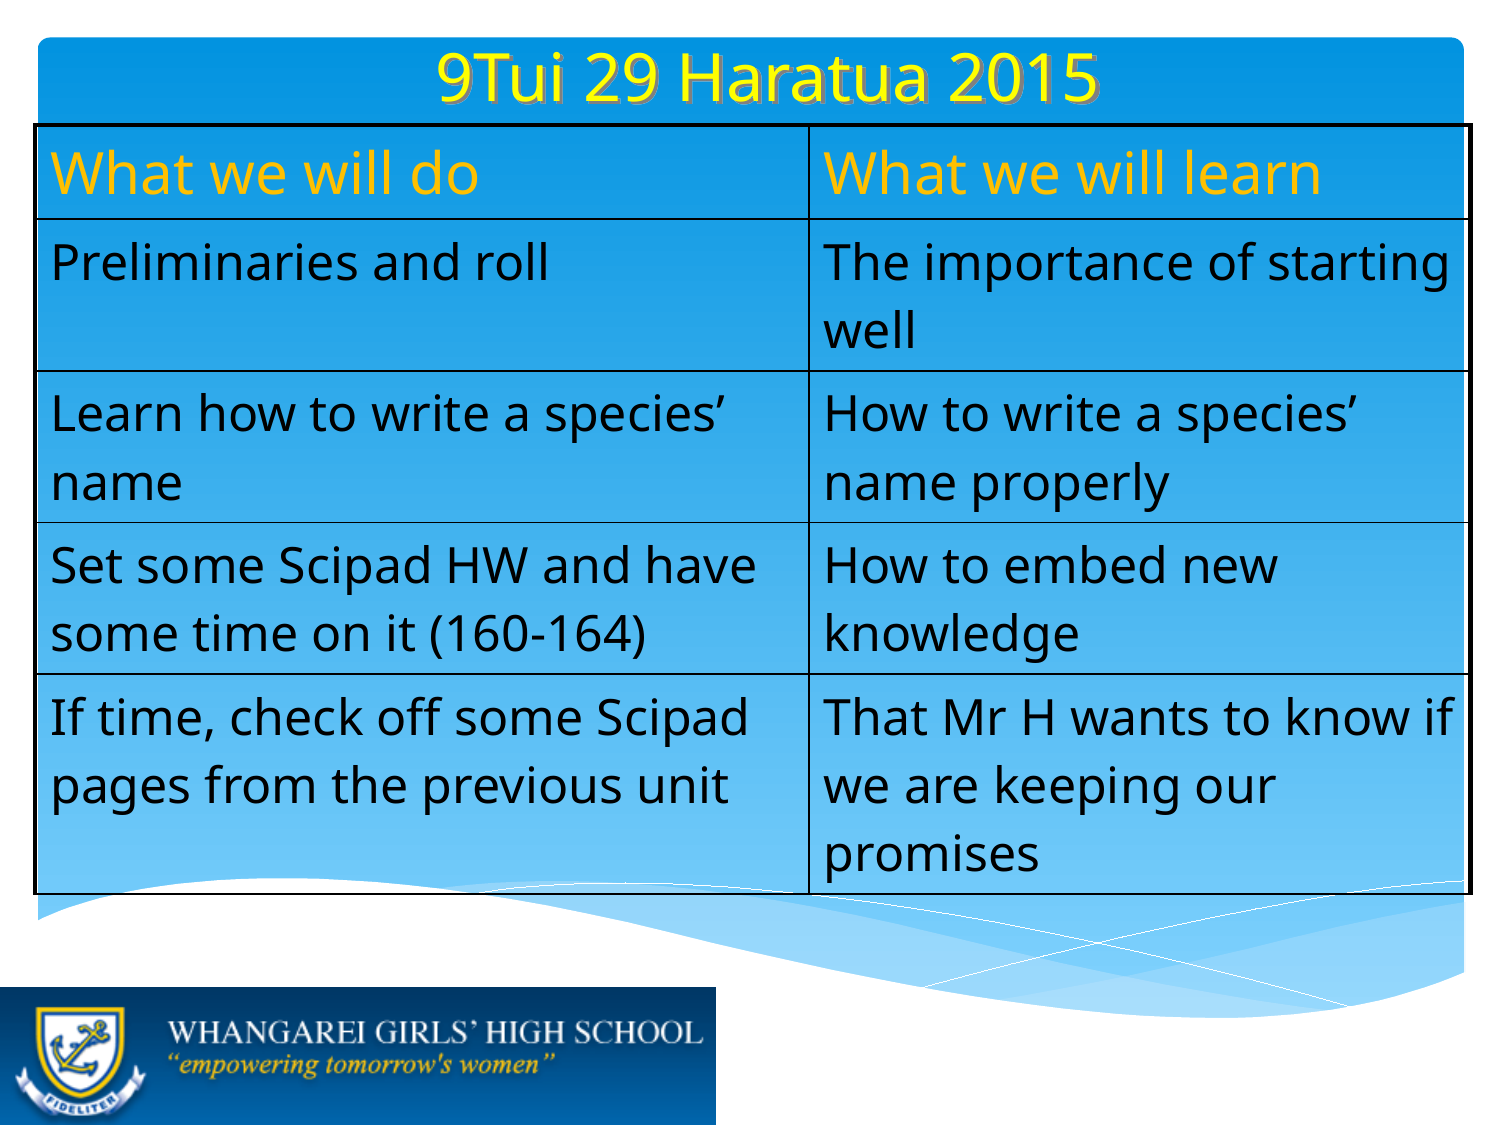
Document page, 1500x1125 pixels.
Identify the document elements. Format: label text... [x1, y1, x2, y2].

table_cell The importance of starting well [810, 220, 1468, 370]
table_cell That Mr H wants to know if we are keeping our promises [810, 675, 1468, 893]
table_cell How to embed new knowledge [810, 523, 1468, 673]
table_cell Learn how to write a species’ name [37, 372, 808, 522]
table_cell Set some Scipad HW and have some time on it (160-164) [37, 523, 808, 673]
table_cell Preliminaries and roll [37, 220, 808, 370]
table_cell How to write a species’ name properly [810, 372, 1468, 522]
table_header What we will learn [810, 127, 1468, 218]
table_cell If time, check off some Scipad pages from the previous unit [37, 675, 808, 893]
picture [0, 987, 716, 1125]
text_box 9Tui 29 Haratua 2015 [162, 24, 1375, 123]
table_header What we will do [37, 127, 808, 218]
